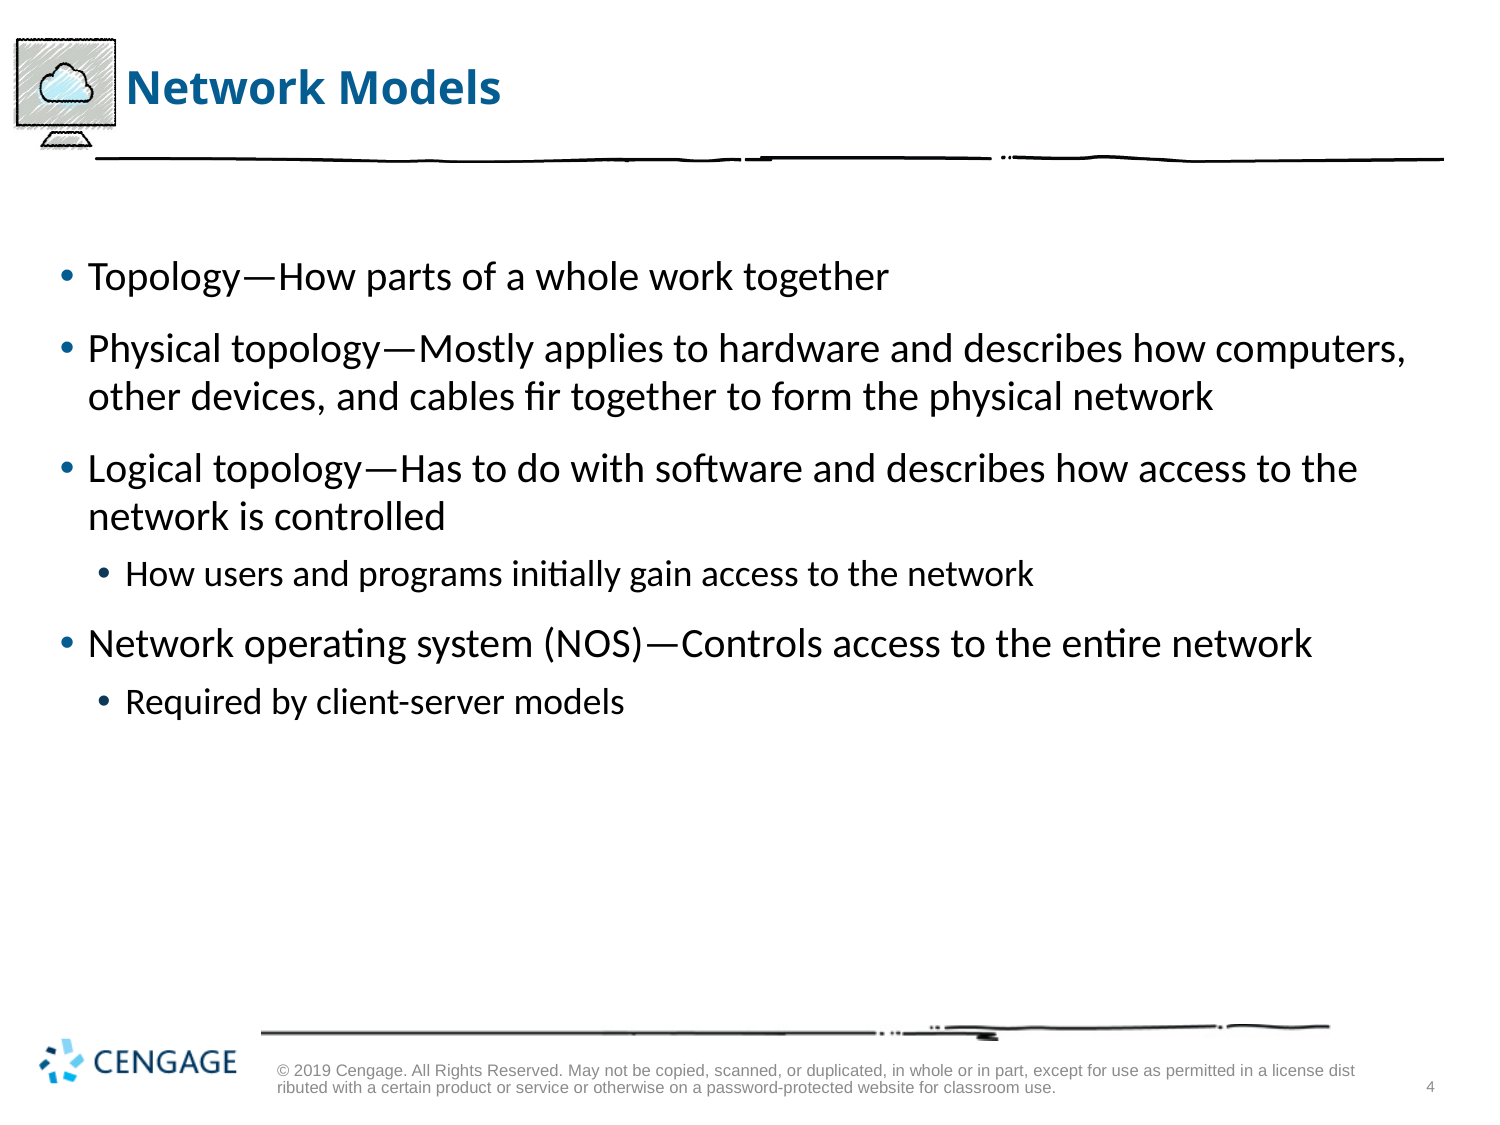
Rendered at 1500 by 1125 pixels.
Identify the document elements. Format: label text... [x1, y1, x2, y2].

picture [95, 155, 1444, 163]
picture [261, 1024, 1331, 1041]
list Topology—How parts of a whole work together Physical topology—Mostly applies to hardware and describes how computers, other devices, and cables fir together to form the physical network Logical topology—Has to do with software and describes how access to the network is controlled How users and programs initially gain access to the network Network operating system (N O S)—Controls access to the entire network Required by client-server models [59, 252, 1441, 728]
picture [13, 36, 117, 151]
footer © 2019 Cengage. All Rights Reserved. May not be copied, scanned, or duplicated, in whole or in part, except for use as permitted in a license distributed with a certain product or service or otherwise on a password-protected website for classroom use. [262, 1050, 1375, 1091]
picture [19, 1025, 249, 1096]
title Network Models [125, 66, 1442, 116]
